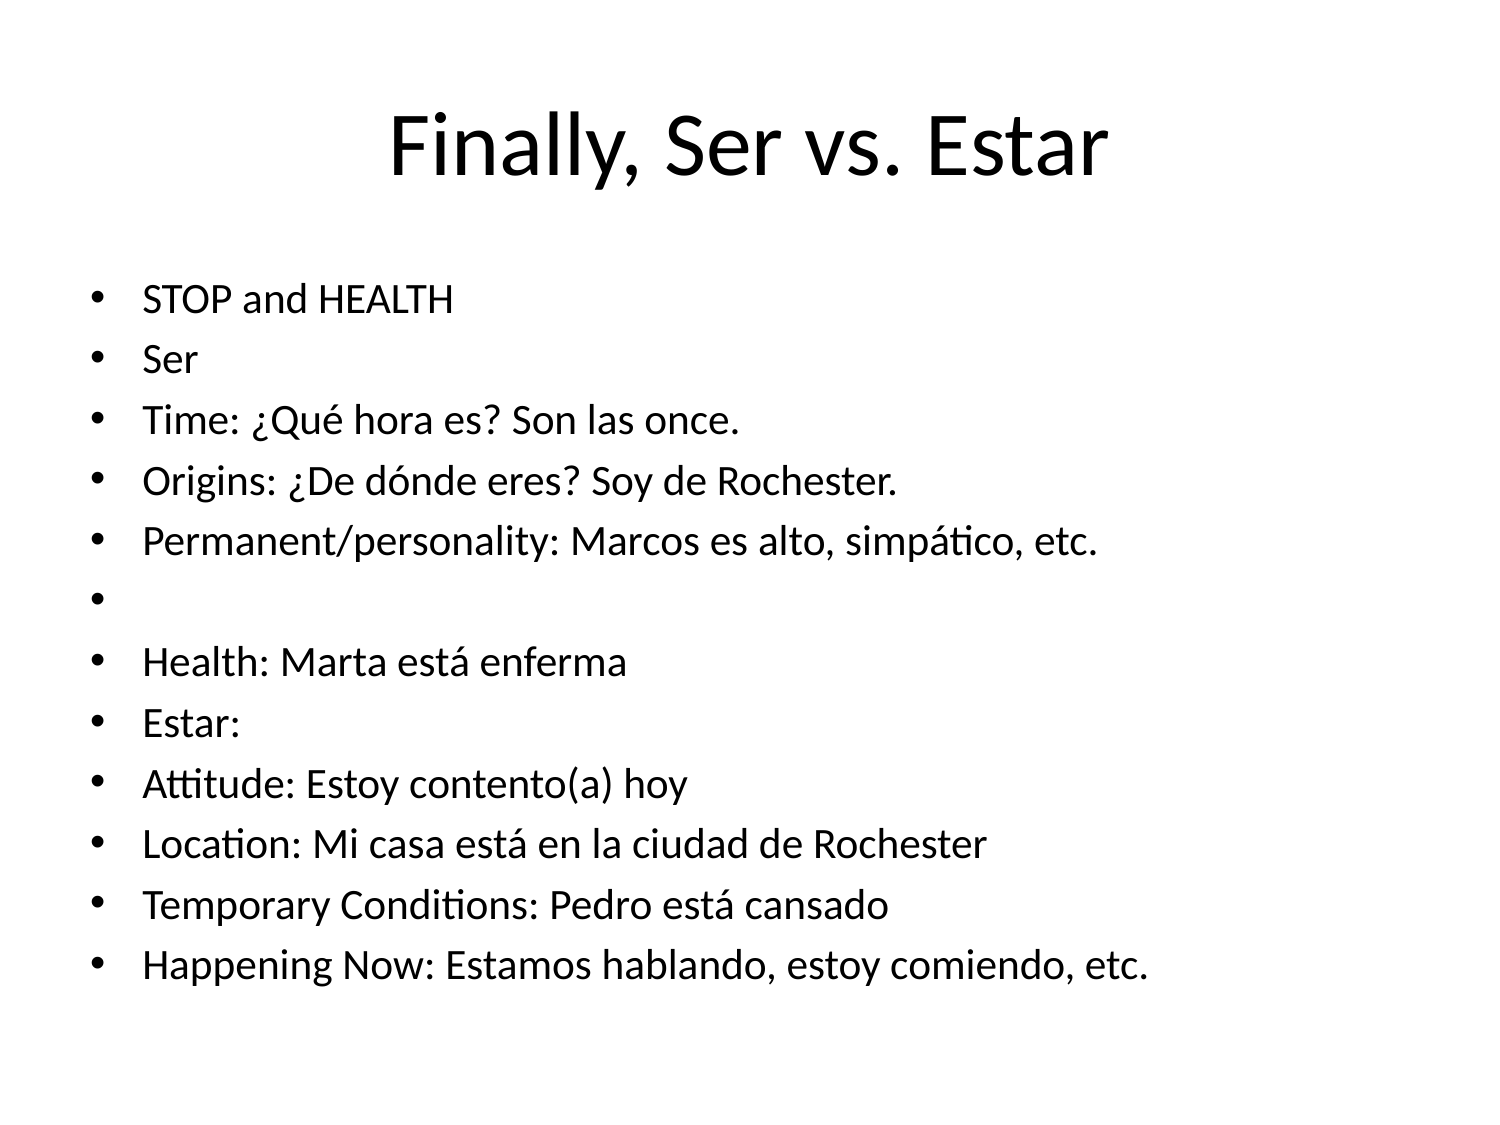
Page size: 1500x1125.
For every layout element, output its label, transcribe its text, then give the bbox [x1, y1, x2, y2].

title Finally, Ser vs. Estar [75, 45, 1425, 233]
list STOP and HEALTH Ser Time: ¿Qué hora es? Son las once. Origins: ¿De dónde eres? Soy de Rochester. Permanent/personality: Marcos es alto, simpático, etc. Health: Marta está enferma Estar: Attitude: Estoy contento(a) hoy Location: Mi casa está en la ciudad de Rochester Temporary Conditions: Pedro está cansado Happening Now: Estamos hablando, estoy comiendo, etc. [75, 262, 1425, 1005]
